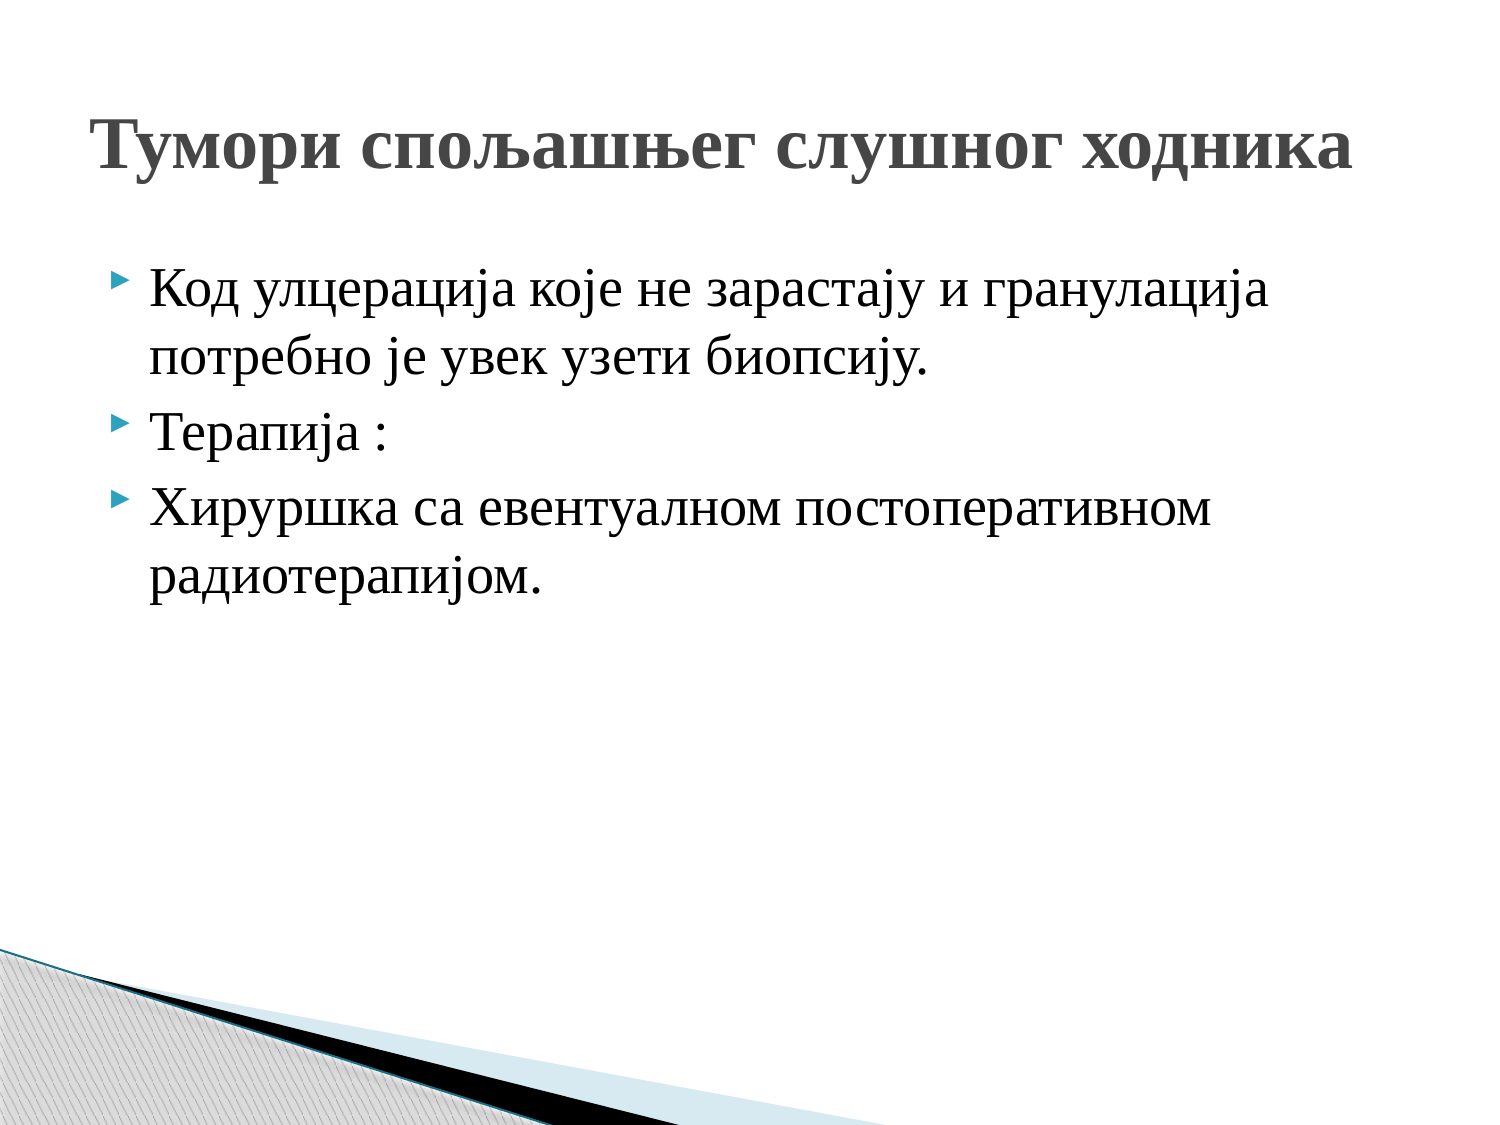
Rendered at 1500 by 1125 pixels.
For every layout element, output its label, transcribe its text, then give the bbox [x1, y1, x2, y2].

list Код улцерација које не зарастају и гранулација потребно је увек узети биопсију. Терапија : Хируршка са евентуалном постоперативном радиотерапијом. [74, 242, 1426, 986]
title Тумори спољашњег слушног ходника [75, 45, 1425, 233]
